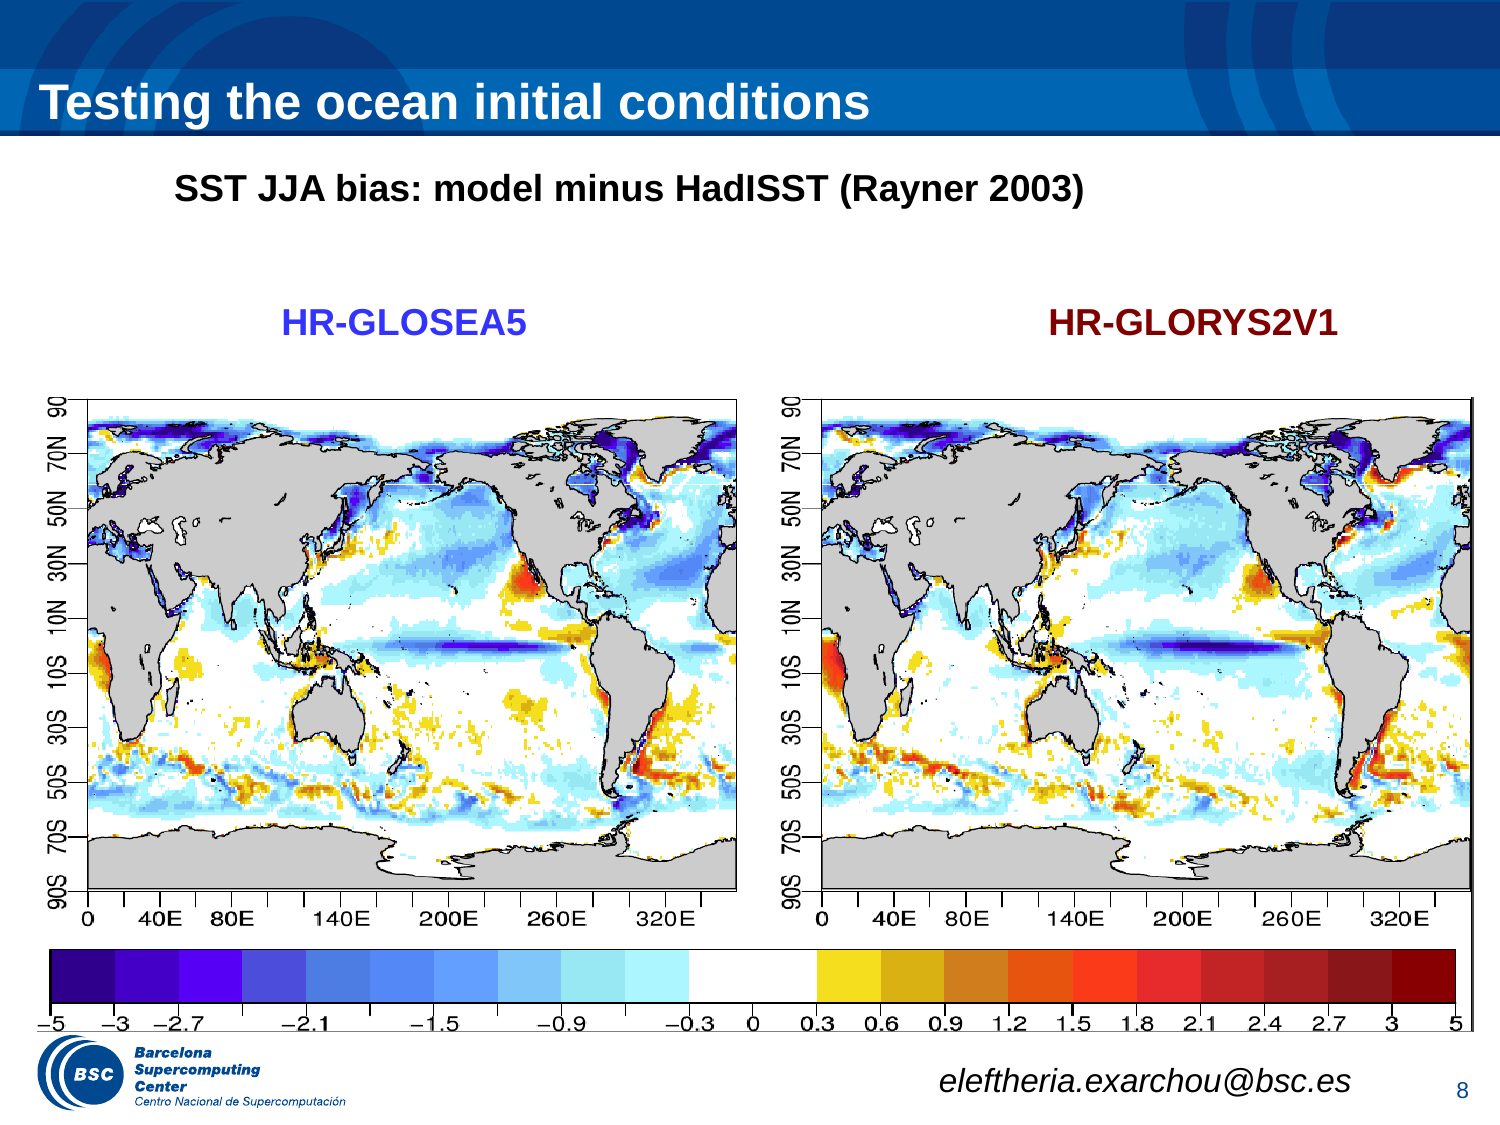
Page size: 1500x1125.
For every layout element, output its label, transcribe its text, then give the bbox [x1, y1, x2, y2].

text_box HR-GLORYS2V1 [1033, 289, 1371, 346]
picture [37, 396, 1474, 1032]
text_box eleftheria.exarchou@bsc.es [868, 1049, 1424, 1107]
picture [0, 0, 1500, 136]
text_box HR-GLOSEA5 [266, 289, 589, 346]
slide_number 8 [1411, 1042, 1484, 1111]
text_box SST JJA bias: model minus HadISST (Rayner 2003) [159, 154, 1317, 217]
text_box Testing the ocean initial conditions [23, 6, 1489, 137]
